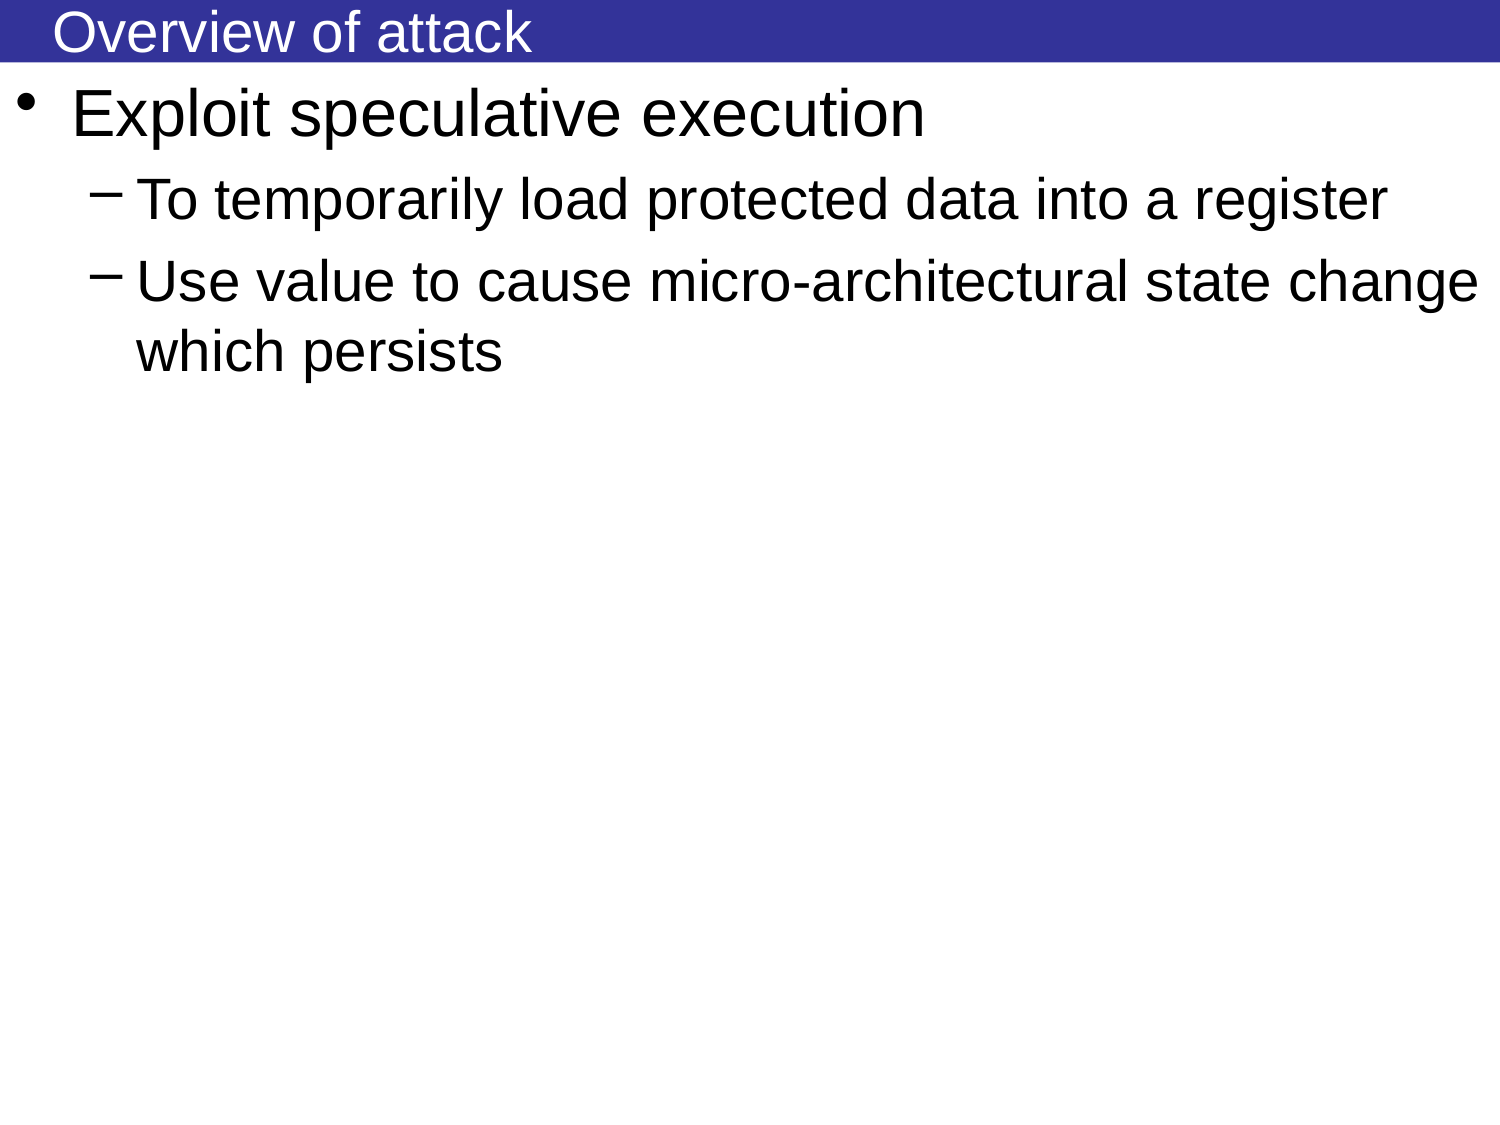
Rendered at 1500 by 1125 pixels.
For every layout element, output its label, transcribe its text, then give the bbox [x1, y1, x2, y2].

title Overview of attack [37, 7, 1426, 51]
list Exploit speculative execution To temporarily load protected data into a register Use value to cause micro-architectural state change which persists [0, 62, 1500, 1125]
